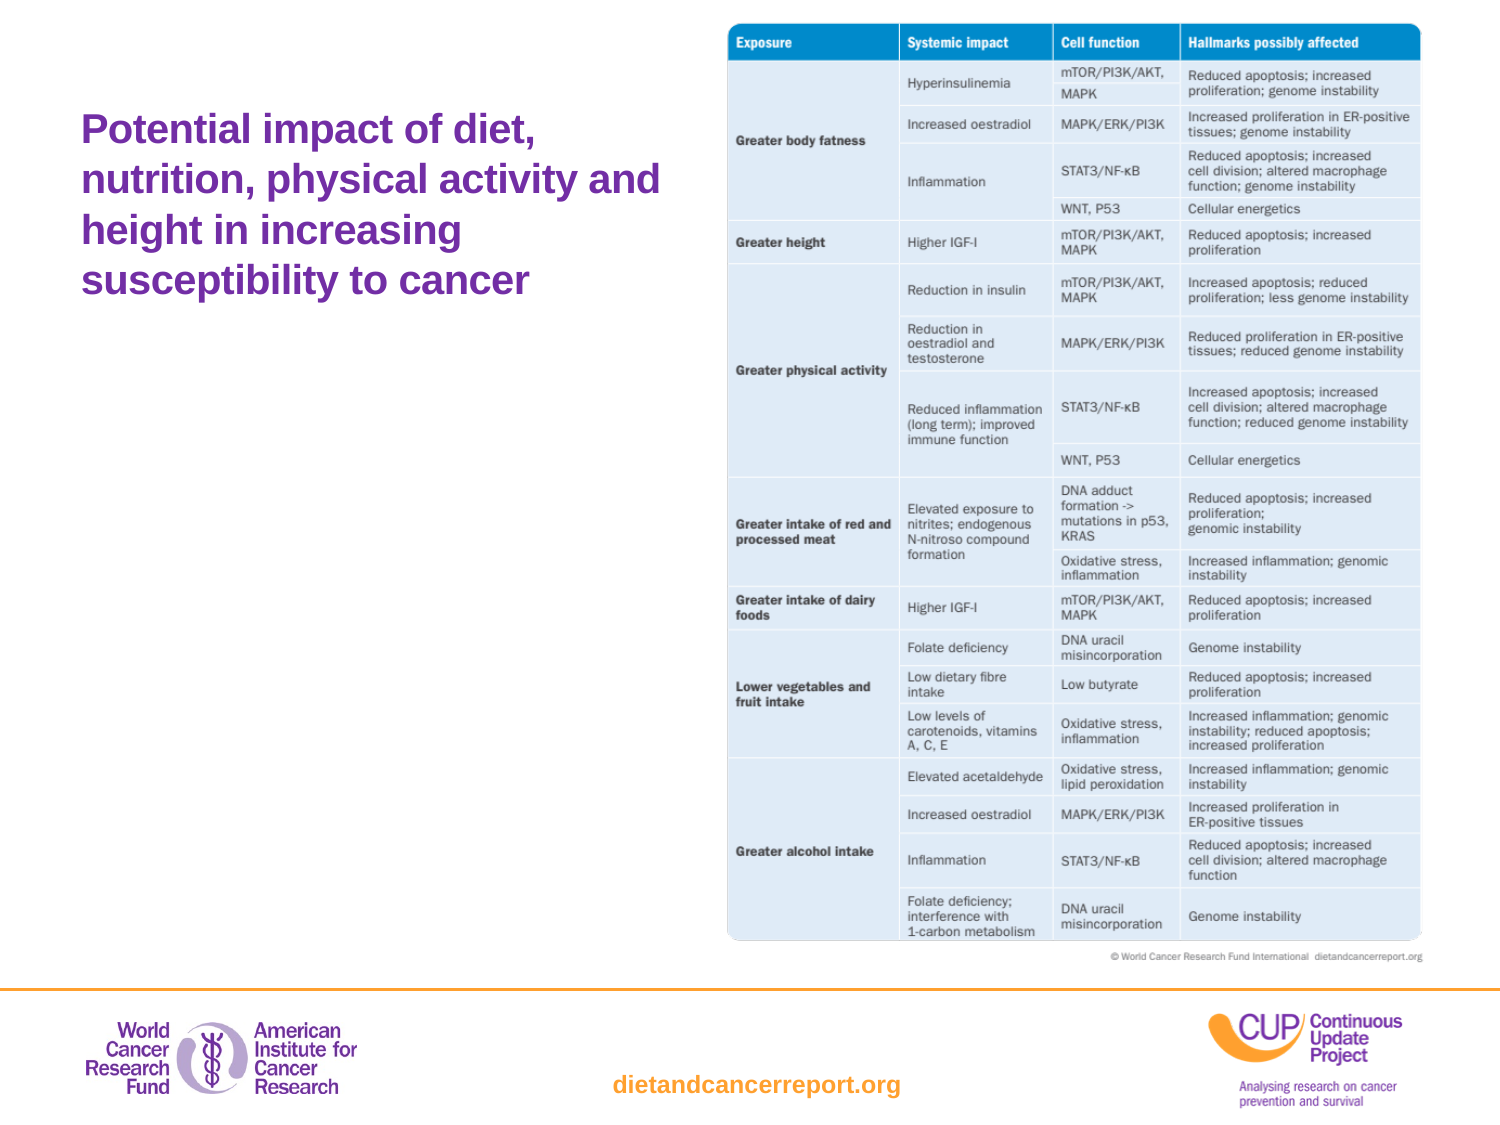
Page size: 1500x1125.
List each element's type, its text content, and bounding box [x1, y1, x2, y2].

picture [86, 1022, 357, 1094]
picture [1207, 1013, 1403, 1109]
picture [705, 17, 1442, 967]
list Potential impact of diet, nutrition, physical activity and height in increasing susceptibility to cancer [65, 57, 700, 348]
